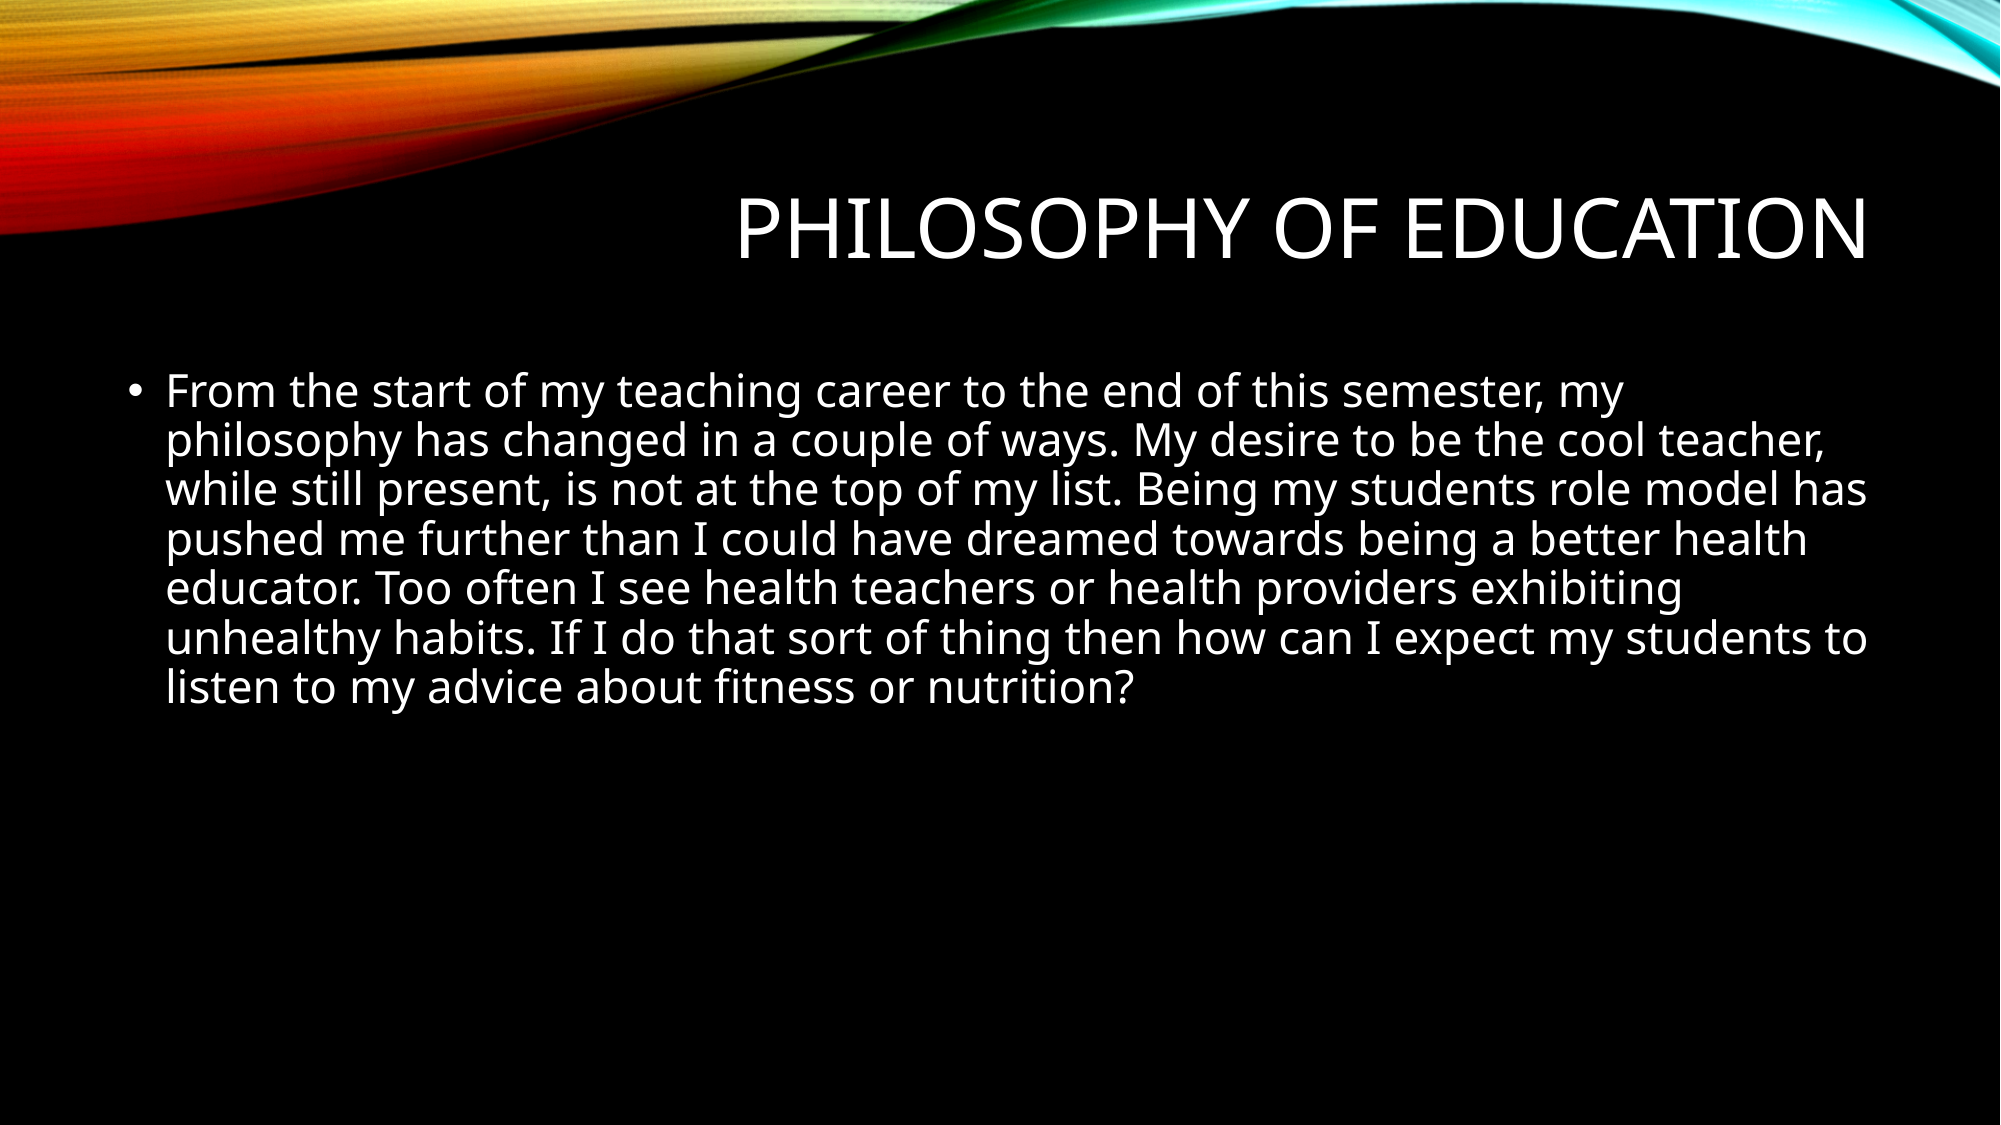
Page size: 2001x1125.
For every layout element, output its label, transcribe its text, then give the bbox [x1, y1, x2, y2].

list From the start of my teaching career to the end of this semester, my philosophy has changed in a couple of ways. My desire to be the cool teacher, while still present, is not at the top of my list. Being my students role model has pushed me further than I could have dreamed towards being a better health educator. Too often I see health teachers or health providers exhibiting unhealthy habits. If I do that sort of thing then how can I expect my students to listen to my advice about fitness or nutrition? [112, 360, 1888, 1021]
title Philosophy of Education [474, 125, 1888, 338]
picture [0, 0, 2000, 237]
